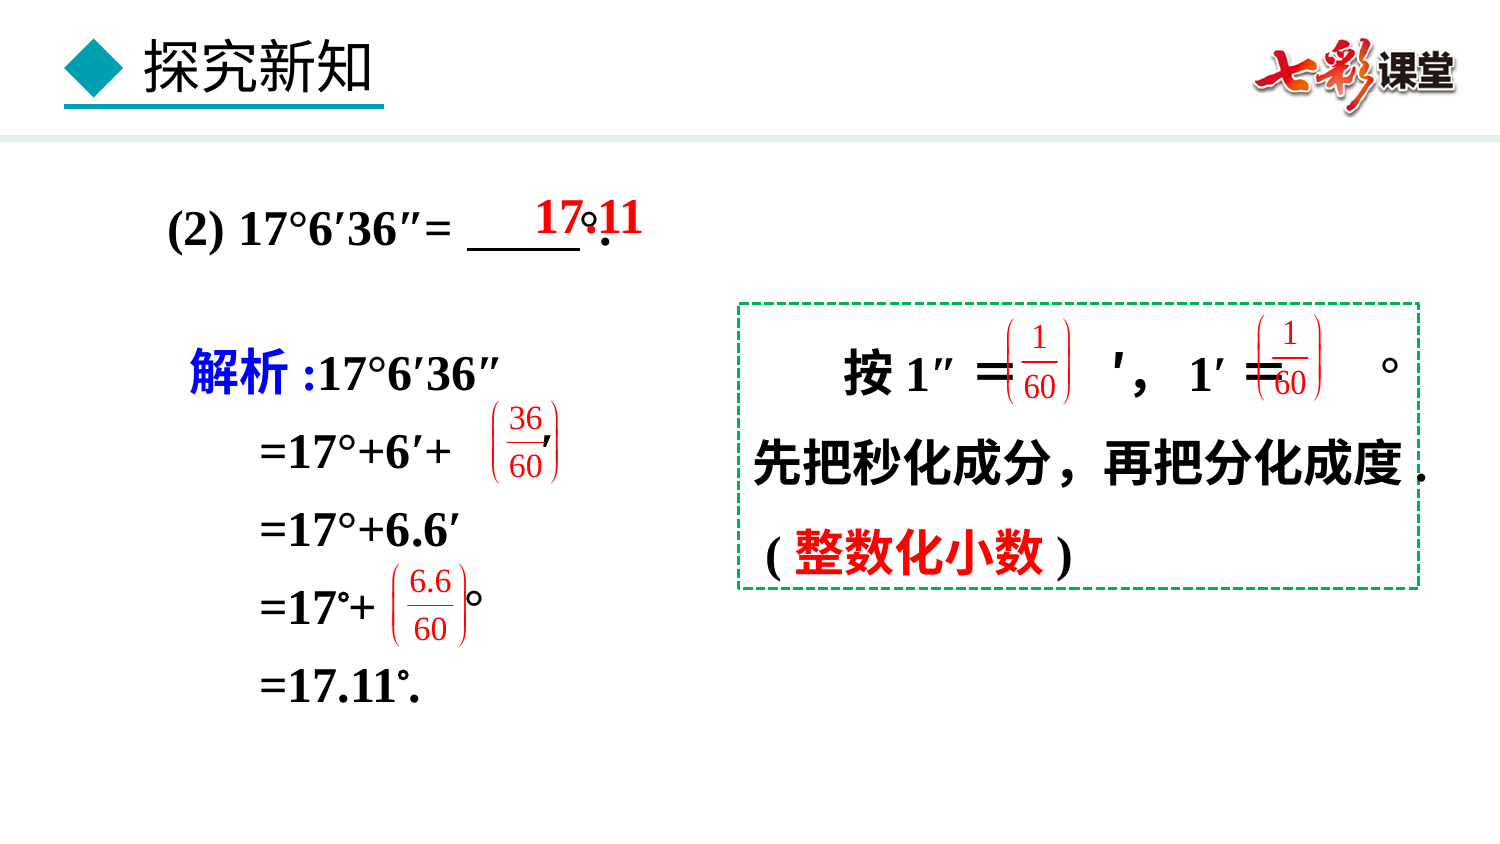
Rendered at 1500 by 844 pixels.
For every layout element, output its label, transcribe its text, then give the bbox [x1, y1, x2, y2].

text_box (2) 17°6′36″= °. [152, 175, 933, 257]
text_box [484, 394, 568, 491]
text_box 解析:17°6′36″ =17°+6′+ ′ =17°+6.6′ =17+ ° =17.11. [156, 315, 966, 720]
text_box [737, 303, 1419, 581]
text_box 17.11 [520, 175, 671, 251]
picture [1249, 32, 1461, 118]
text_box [385, 556, 477, 654]
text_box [1251, 307, 1331, 409]
